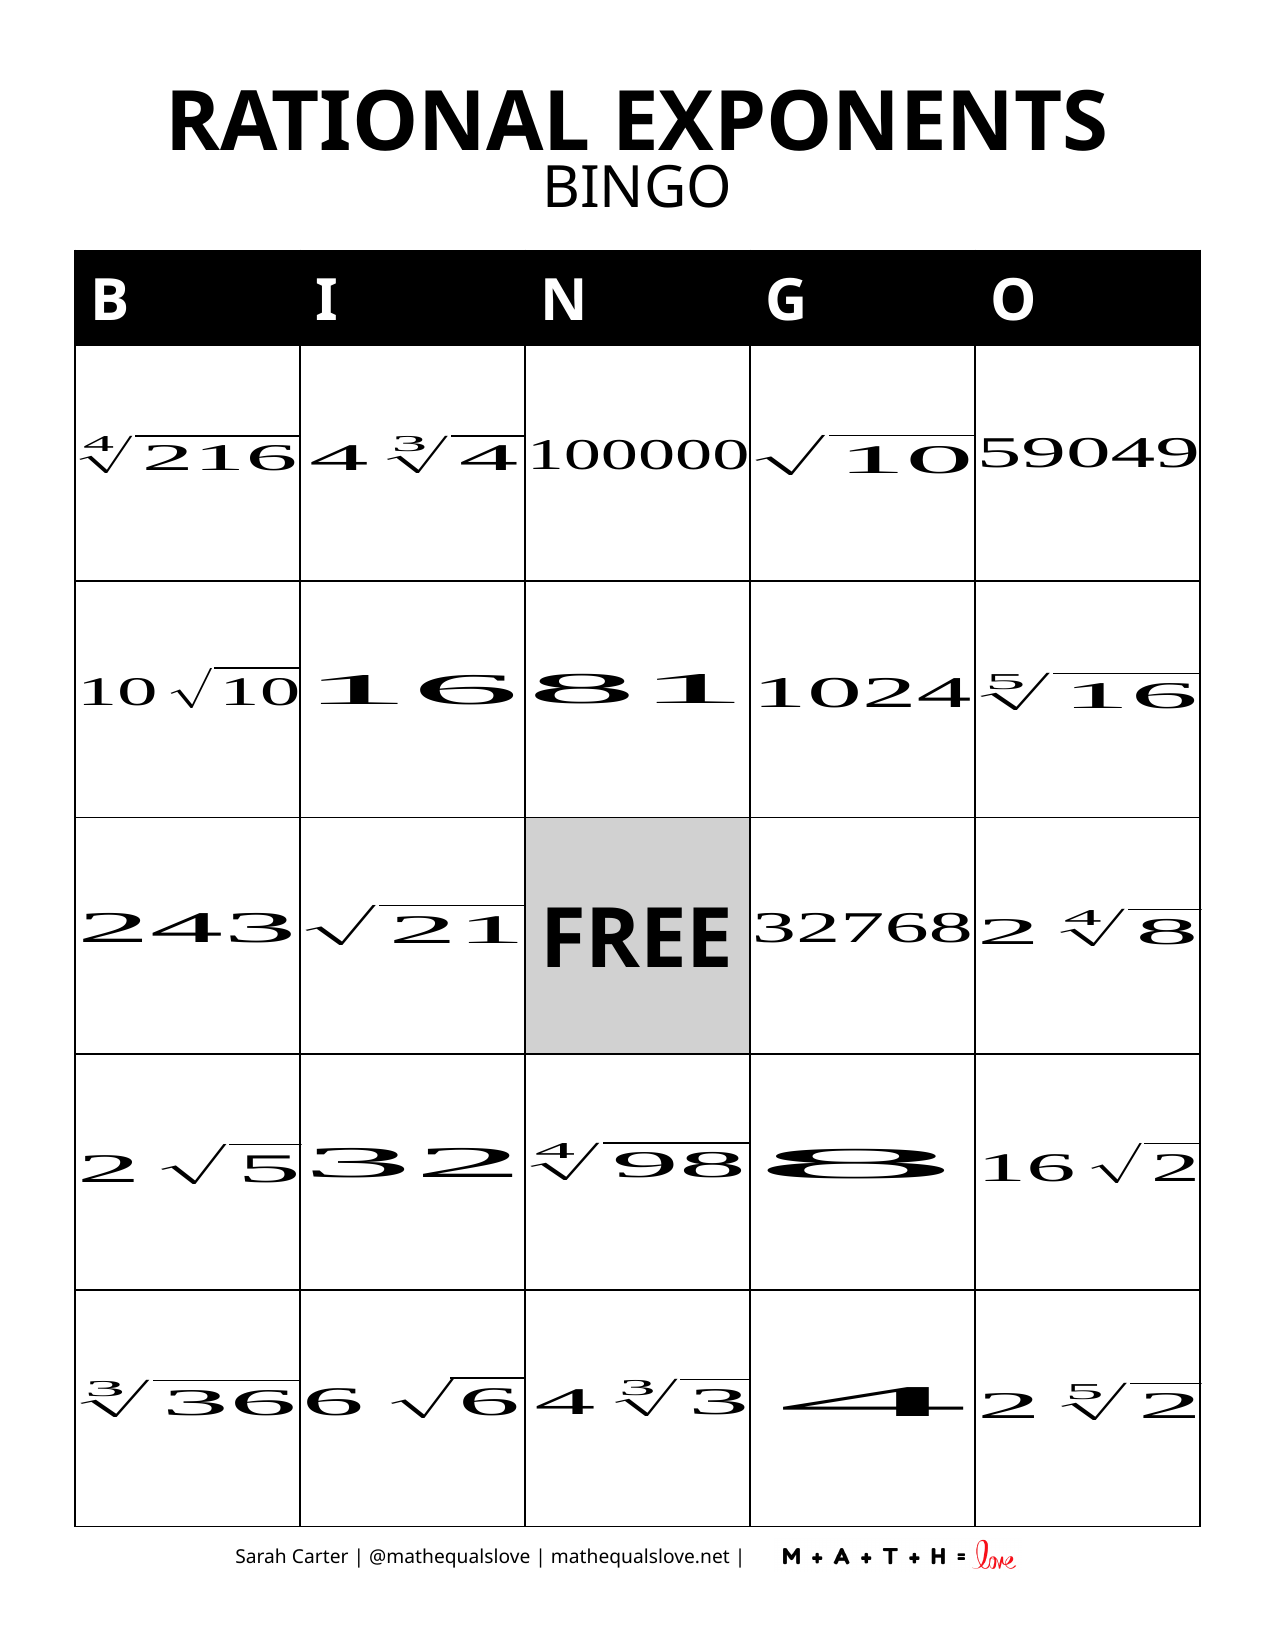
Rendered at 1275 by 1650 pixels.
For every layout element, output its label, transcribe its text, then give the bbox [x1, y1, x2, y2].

table_cell [301, 1055, 524, 1289]
table_header N [526, 251, 749, 344]
table_cell [976, 346, 1199, 580]
table_cell [751, 1291, 974, 1526]
table_cell [301, 582, 524, 817]
table_cell [976, 1055, 1199, 1289]
table_cell [76, 346, 299, 580]
table_cell [301, 346, 524, 580]
table_cell [751, 1055, 974, 1289]
table_cell [76, 1055, 299, 1289]
table_cell [751, 582, 974, 817]
table_cell [976, 1291, 1199, 1526]
table_cell FREE [526, 818, 749, 1053]
table_cell [301, 1291, 524, 1526]
text_box RATIONAL EXPONENTS [74, 59, 1200, 175]
table_header I [301, 251, 524, 344]
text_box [220, 1535, 1055, 1576]
table_header G [751, 251, 974, 344]
table_cell [76, 818, 299, 1053]
table_cell [976, 818, 1199, 1053]
table_cell [526, 582, 749, 817]
table_cell [301, 818, 524, 1053]
table_cell [76, 582, 299, 817]
table_header O [976, 251, 1199, 344]
table_cell [751, 346, 974, 580]
table_cell [751, 818, 974, 1053]
table_cell [526, 346, 749, 580]
table_cell [76, 1291, 299, 1526]
table_header B [76, 251, 299, 344]
text_box BINGO [74, 175, 1200, 226]
table_cell [526, 1291, 749, 1526]
table_cell [526, 1055, 749, 1289]
table_cell [976, 582, 1199, 817]
